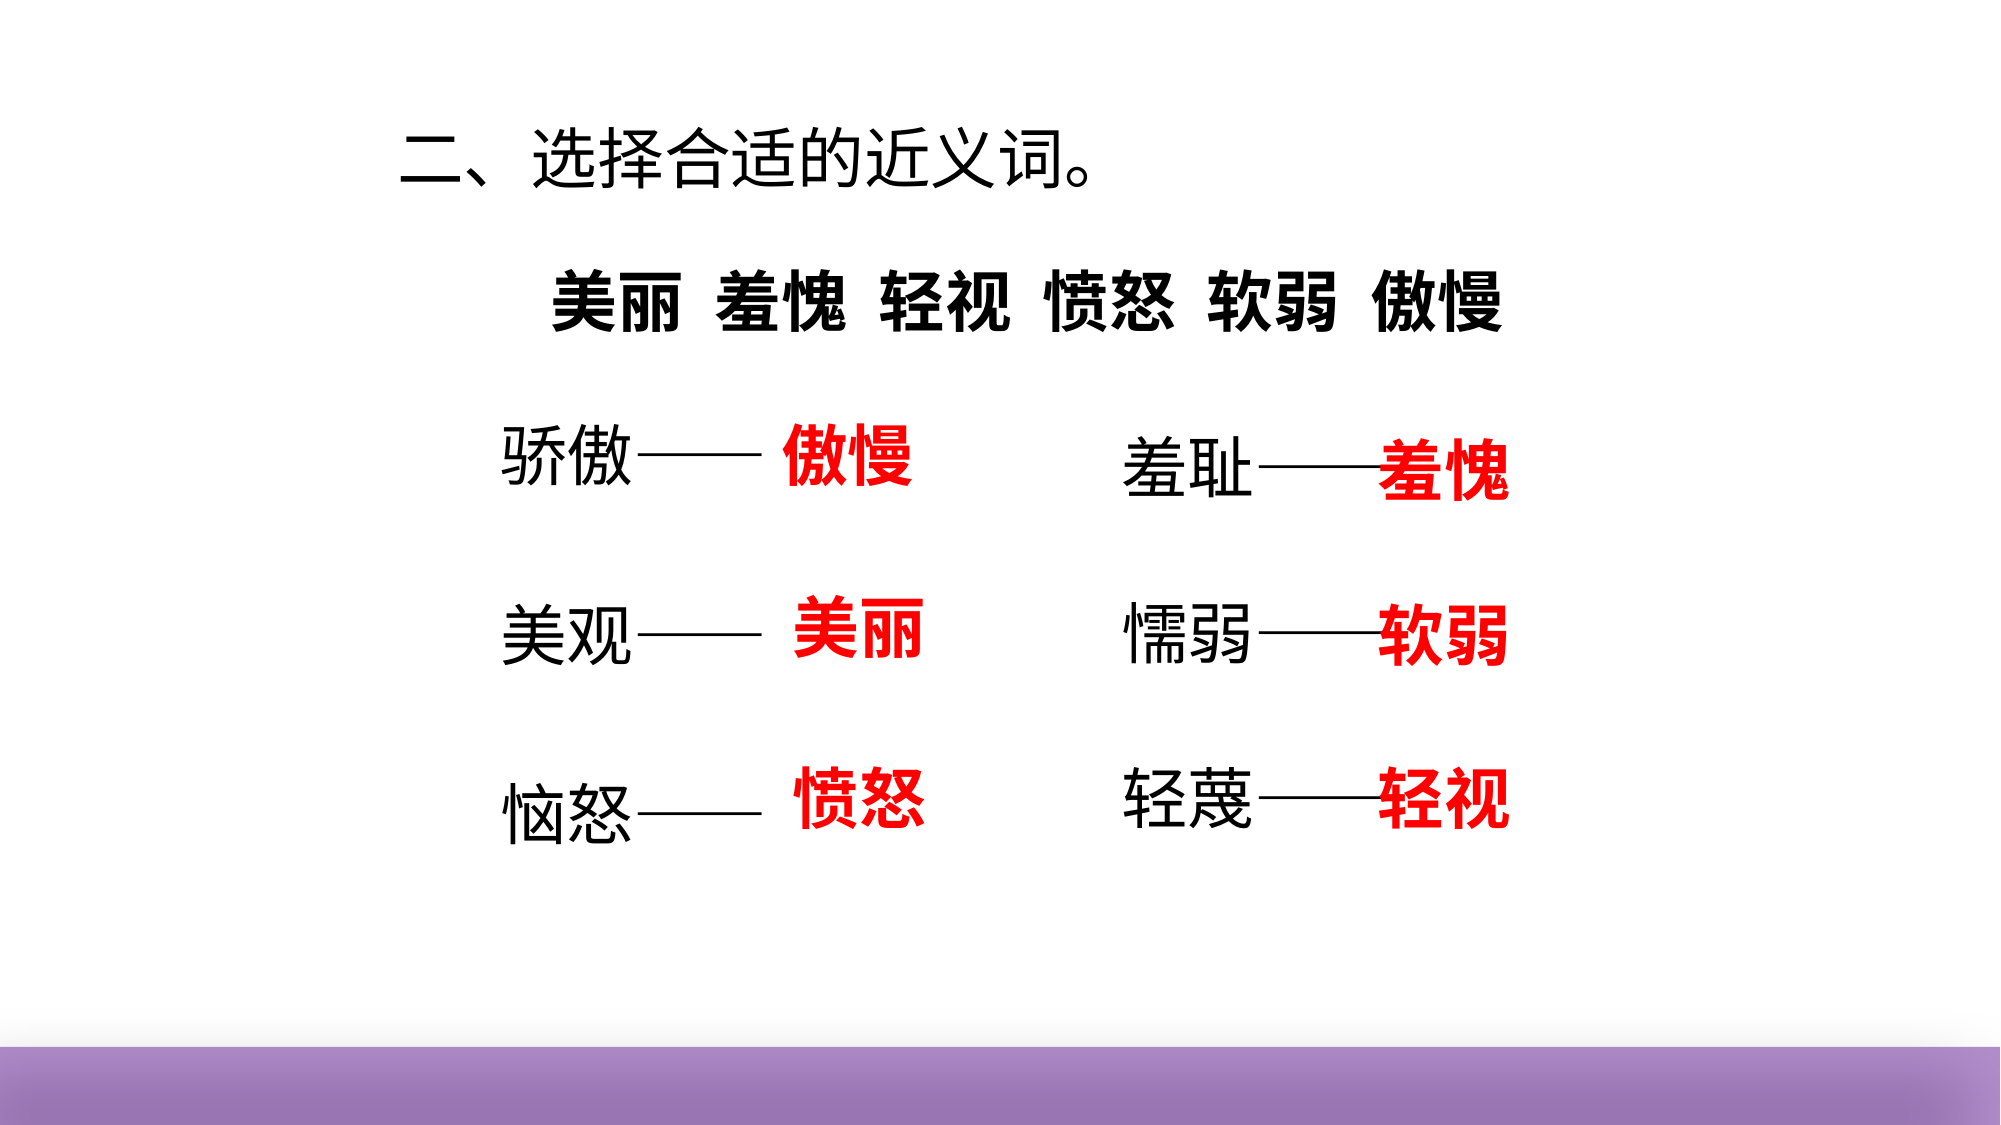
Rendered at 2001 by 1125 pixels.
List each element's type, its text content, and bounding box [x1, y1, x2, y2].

text_box 轻蔑—— [1106, 749, 1362, 845]
text_box 骄傲—— [485, 406, 766, 501]
text_box 愤怒 [778, 749, 942, 845]
text_box 美观—— [485, 585, 783, 681]
text_box 傲慢 [766, 406, 930, 501]
text_box 二、选择合适的近义词。 [382, 109, 1147, 204]
text_box 恼怒—— [485, 765, 783, 861]
text_box 懦弱—— [1106, 584, 1404, 679]
text_box 羞愧 [1362, 421, 1529, 517]
text_box 轻视 [1362, 749, 1529, 845]
text_box 美丽 羞愧 轻视 愤怒 软弱 傲慢 [536, 252, 1520, 348]
text_box 美丽 [778, 578, 942, 673]
text_box 软弱 [1362, 585, 1529, 681]
text_box 羞耻—— [1106, 418, 1404, 514]
